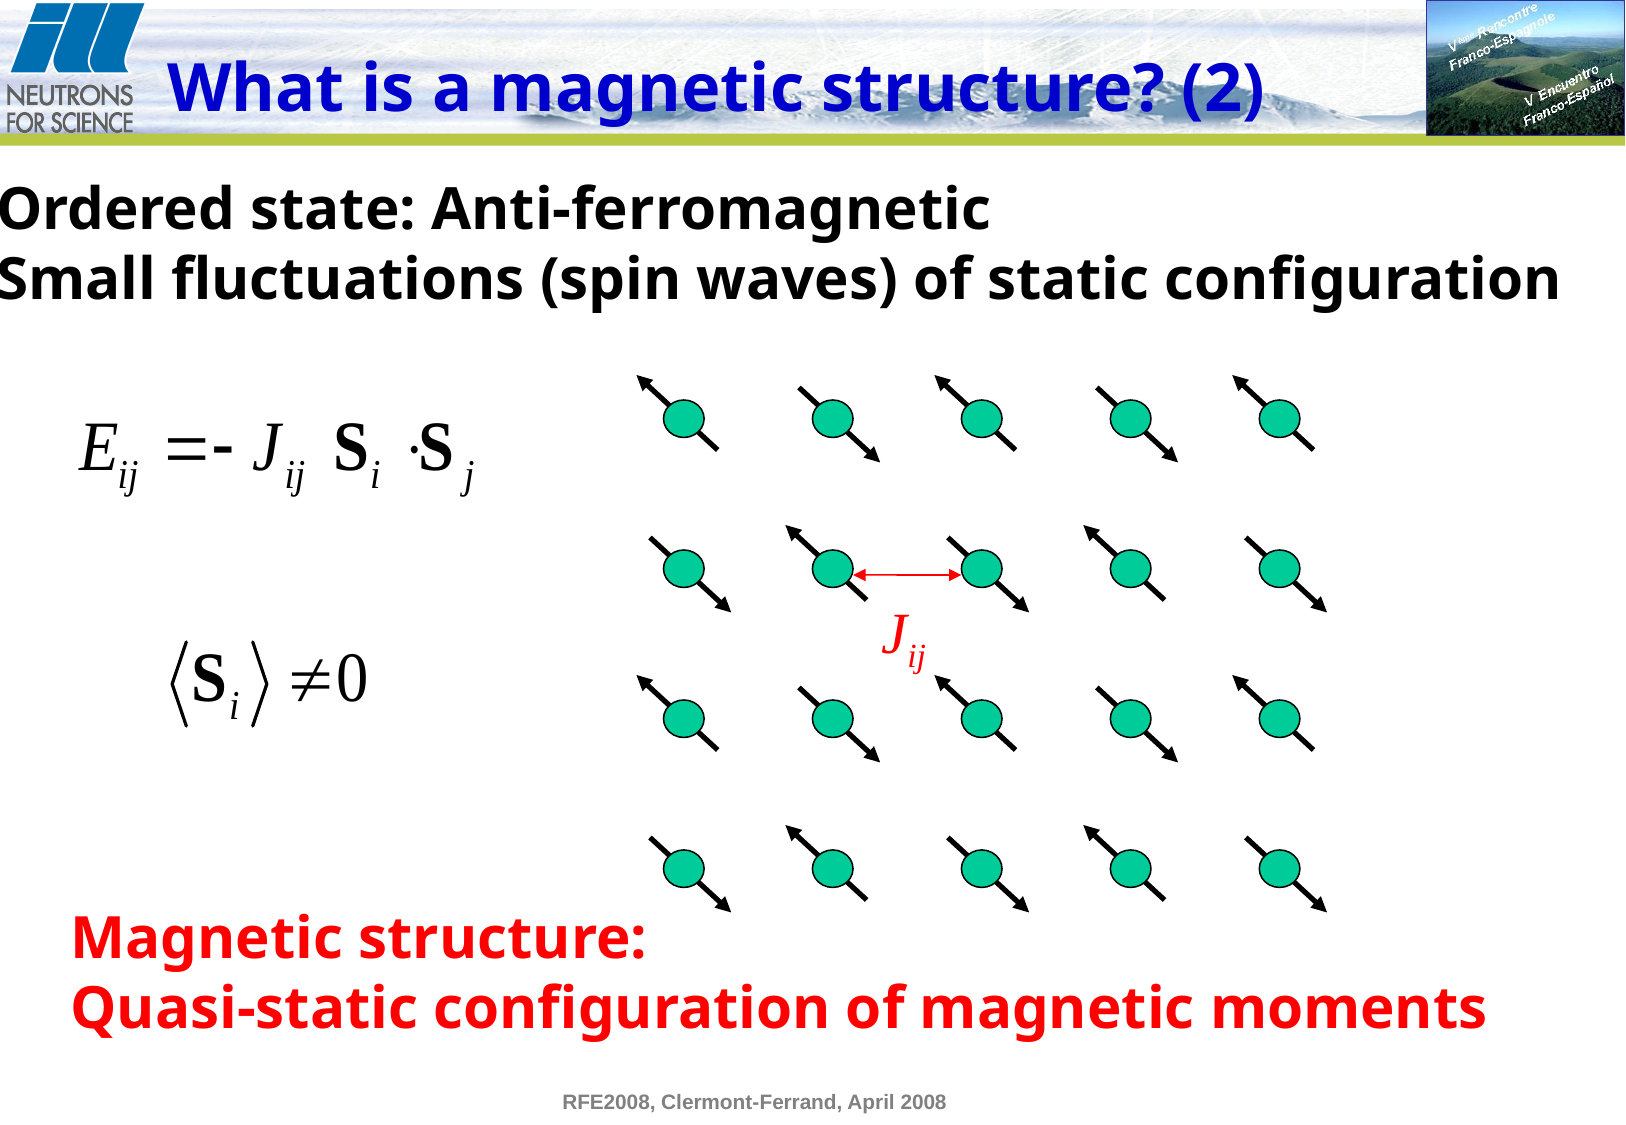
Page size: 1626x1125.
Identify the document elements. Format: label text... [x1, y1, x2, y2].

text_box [636, 374, 1328, 913]
text_box Magnetic structure: Quasi-static configuration of magnetic moments [55, 893, 1503, 1048]
picture [0, 0, 1625, 136]
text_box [159, 624, 381, 744]
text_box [67, 399, 488, 513]
title What is a magnetic structure? (2) [54, 31, 1380, 138]
text_box Ordered state: Anti-ferromagnetic Small fluctuations (spin waves) of static configuration [0, 163, 1577, 319]
